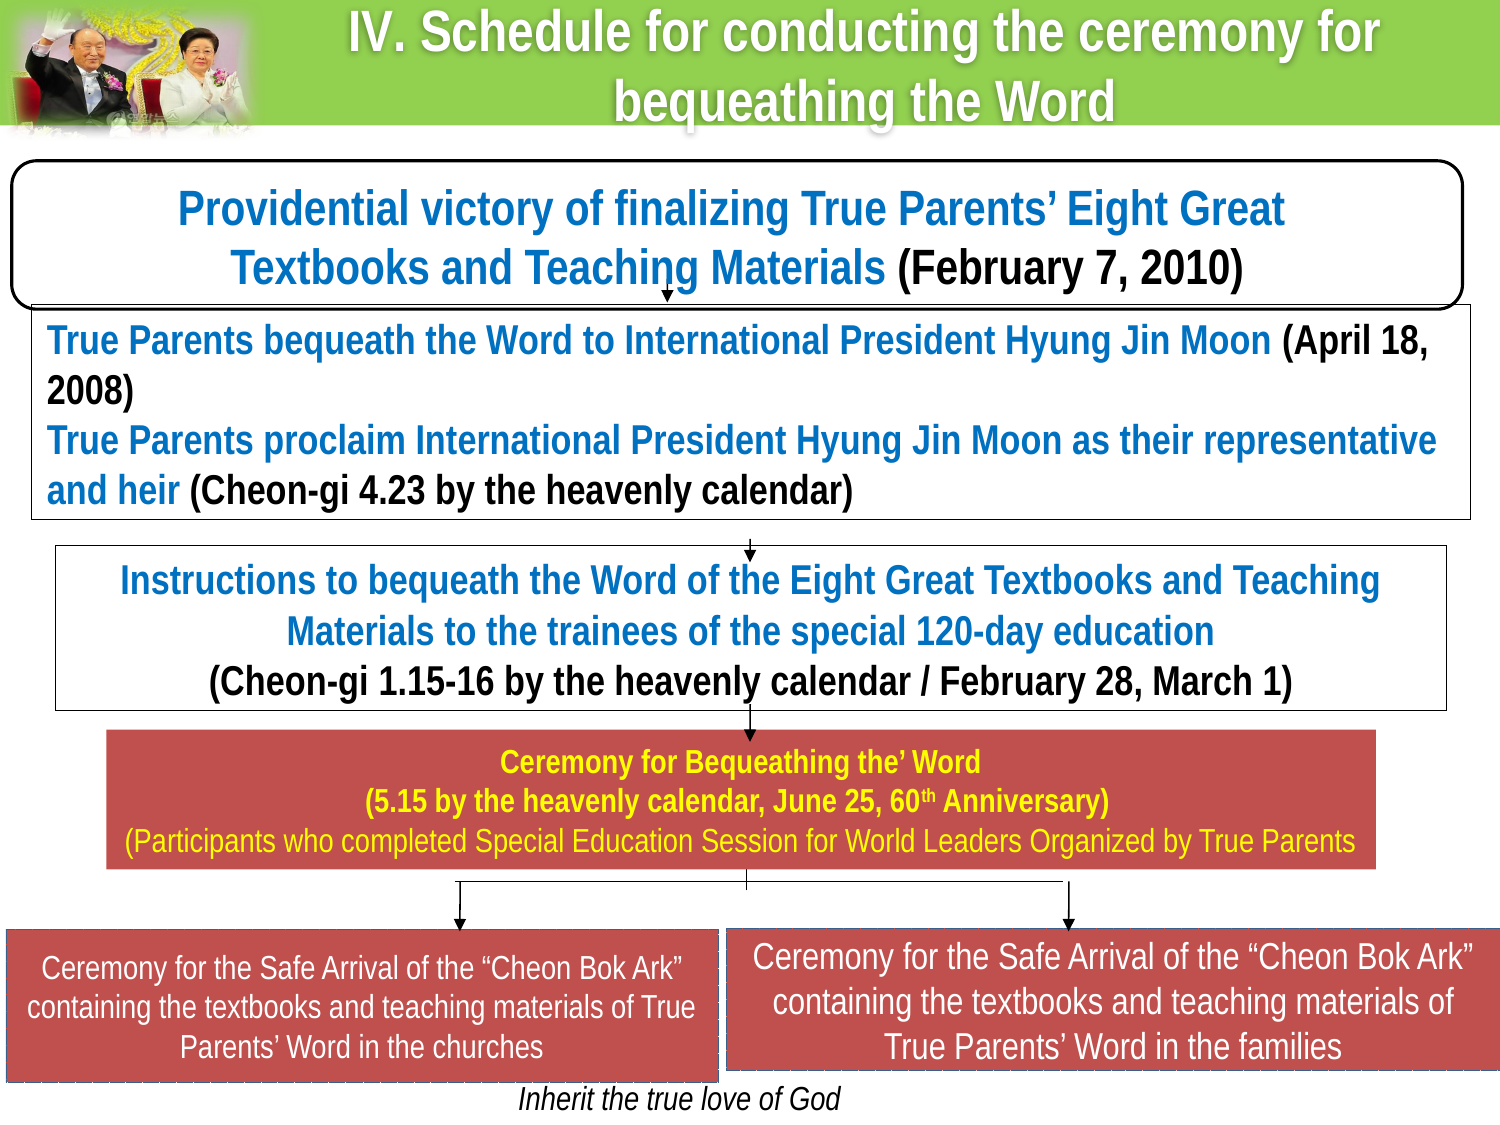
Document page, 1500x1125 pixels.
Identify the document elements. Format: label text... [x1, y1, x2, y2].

text_box IV. Schedule for conducting the ceremony for bequeathing the Word [270, 10, 1472, 115]
picture [0, 0, 266, 142]
text_box Inherit the true love of God [503, 1069, 857, 1125]
text_box Ceremony for the Safe Arrival of the “Cheon Bok Ark” containing the textbooks and teaching materials of True Parents’ Word in the families [724, 926, 1500, 1072]
text_box Instructions to bequeath the Word of the Eight Great Textbooks and Teaching Materials to the trainees of the special 120-day education (Cheon-gi 1.15-16 by the heavenly calendar / February 28, March 1) [55, 545, 1447, 711]
text_box [267, 0, 1500, 127]
text_box Providential victory of finalizing True Parents’ Eight Great Textbooks and Teaching Materials (February 7, 2010) [11, 160, 1463, 310]
text_box Ceremony for the Safe Arrival of the “Cheon Bok Ark” containing the textbooks and teaching materials of True Parents’ Word in the churches [4, 927, 720, 1084]
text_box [454, 829, 1070, 932]
text_box Ceremony for Bequeathing the’ Word (5.15 by the heavenly calendar, June 25, 60th Anniversary) (Participants who completed Special Education Session for World Leaders Organized by True Parents [104, 728, 1378, 872]
text_box True Parents bequeath the Word to International President Hyung Jin Moon (April 18, 2008) True Parents proclaim International President Hyung Jin Moon as their representative and heir (Cheon-gi 4.23 by the heavenly calendar) [31, 304, 1471, 520]
